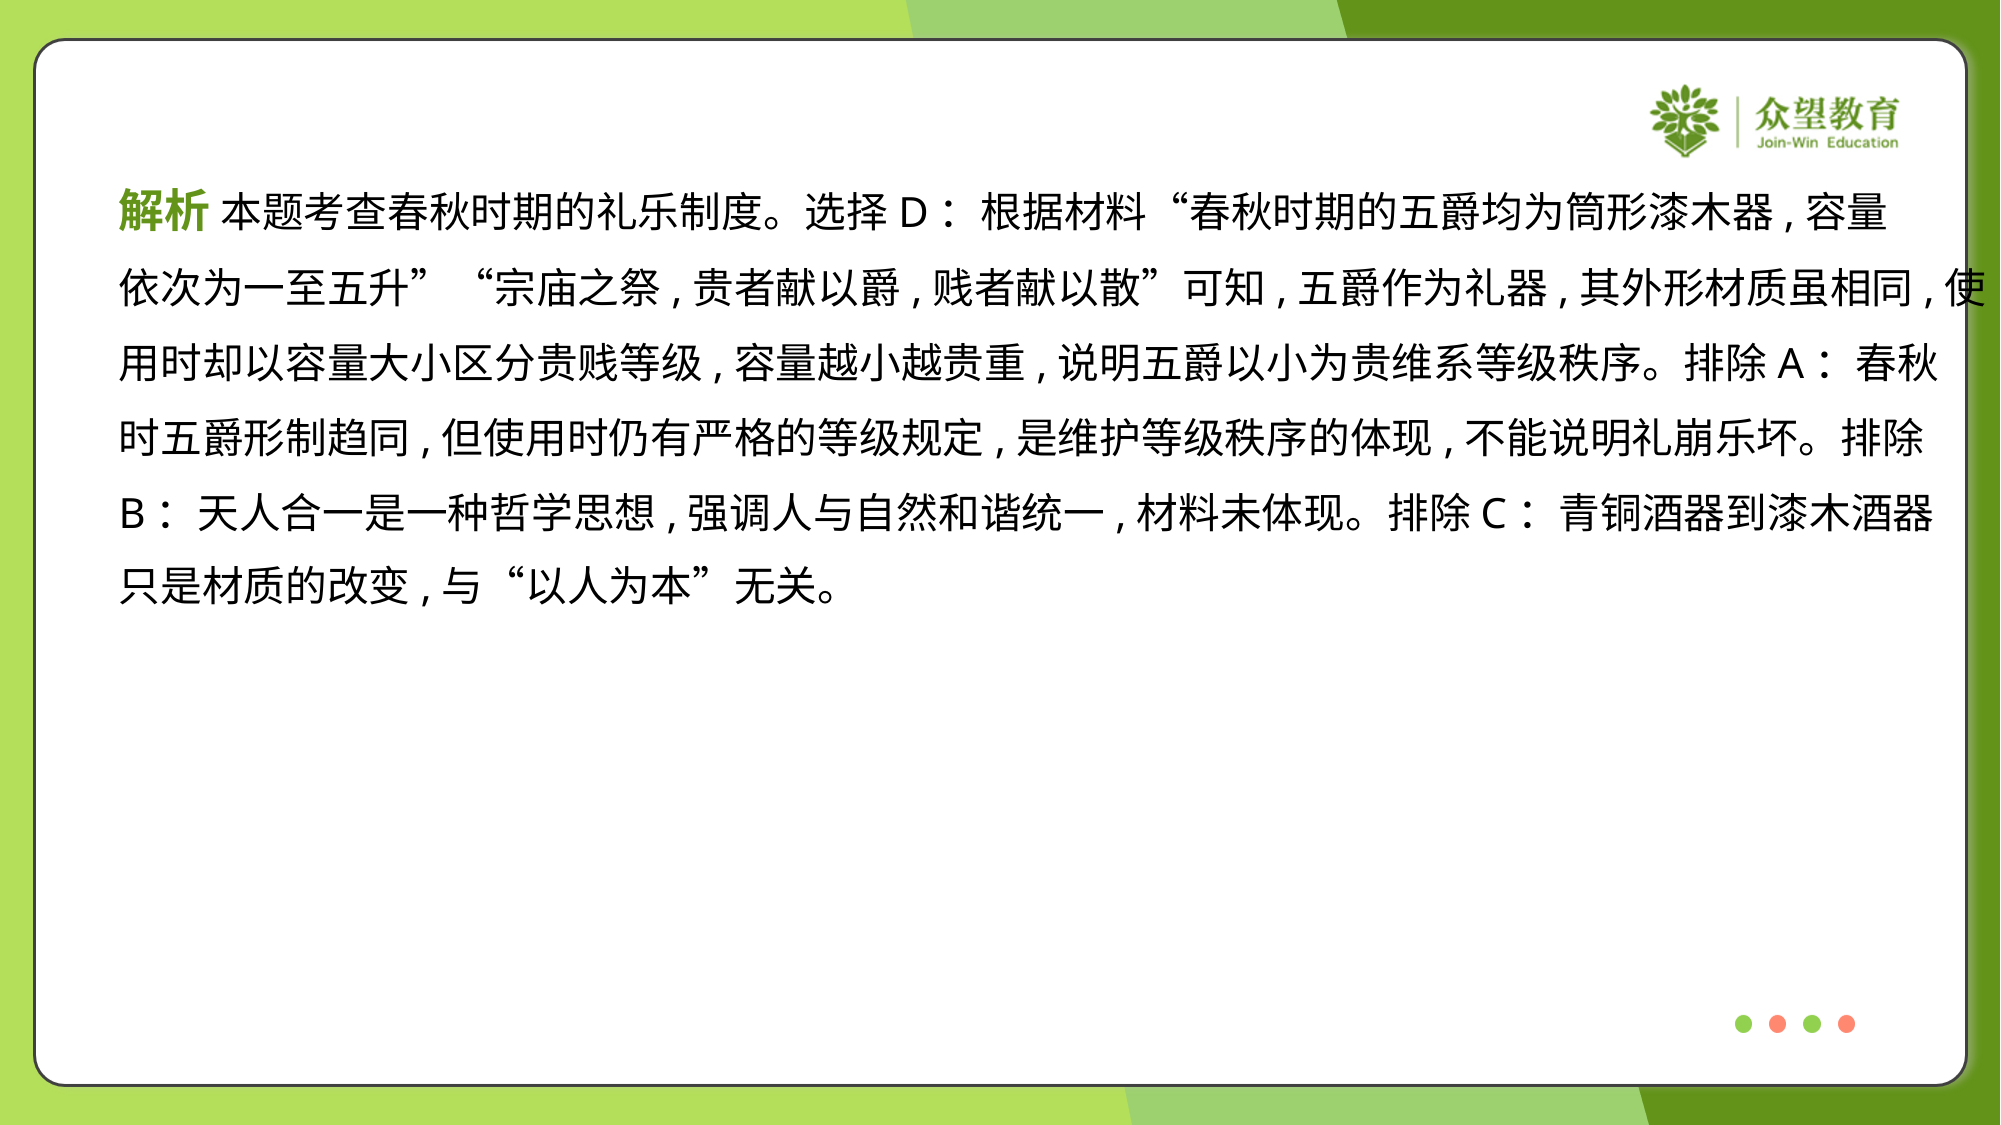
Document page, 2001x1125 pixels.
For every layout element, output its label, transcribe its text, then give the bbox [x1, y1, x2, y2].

picture [0, 0, 2000, 1125]
text_box 解析 本题考查春秋时期的礼乐制度。选择D：根据材料“春秋时期的五爵均为筒形漆木器,容量 依次为一至五升”“宗庙之祭,贵者献以爵,贱者献以散”可知,五爵作为礼器,其外形材质虽相同,使 用时却以容量大小区分贵贱等级,容量越小越贵重,说明五爵以小为贵维系等级秩序。排除A：春秋 时五爵形制趋同,但使用时仍有严格的等级规定,是维护等级秩序的体现,不能说明礼崩乐坏。排除 B：天人合一是一种哲学思想,强调人与自然和谐统一,材料未体现。排除C：青铜酒器到漆木酒器 只是材质的改变,与“以人为本”无关。 [118, 159, 1883, 602]
